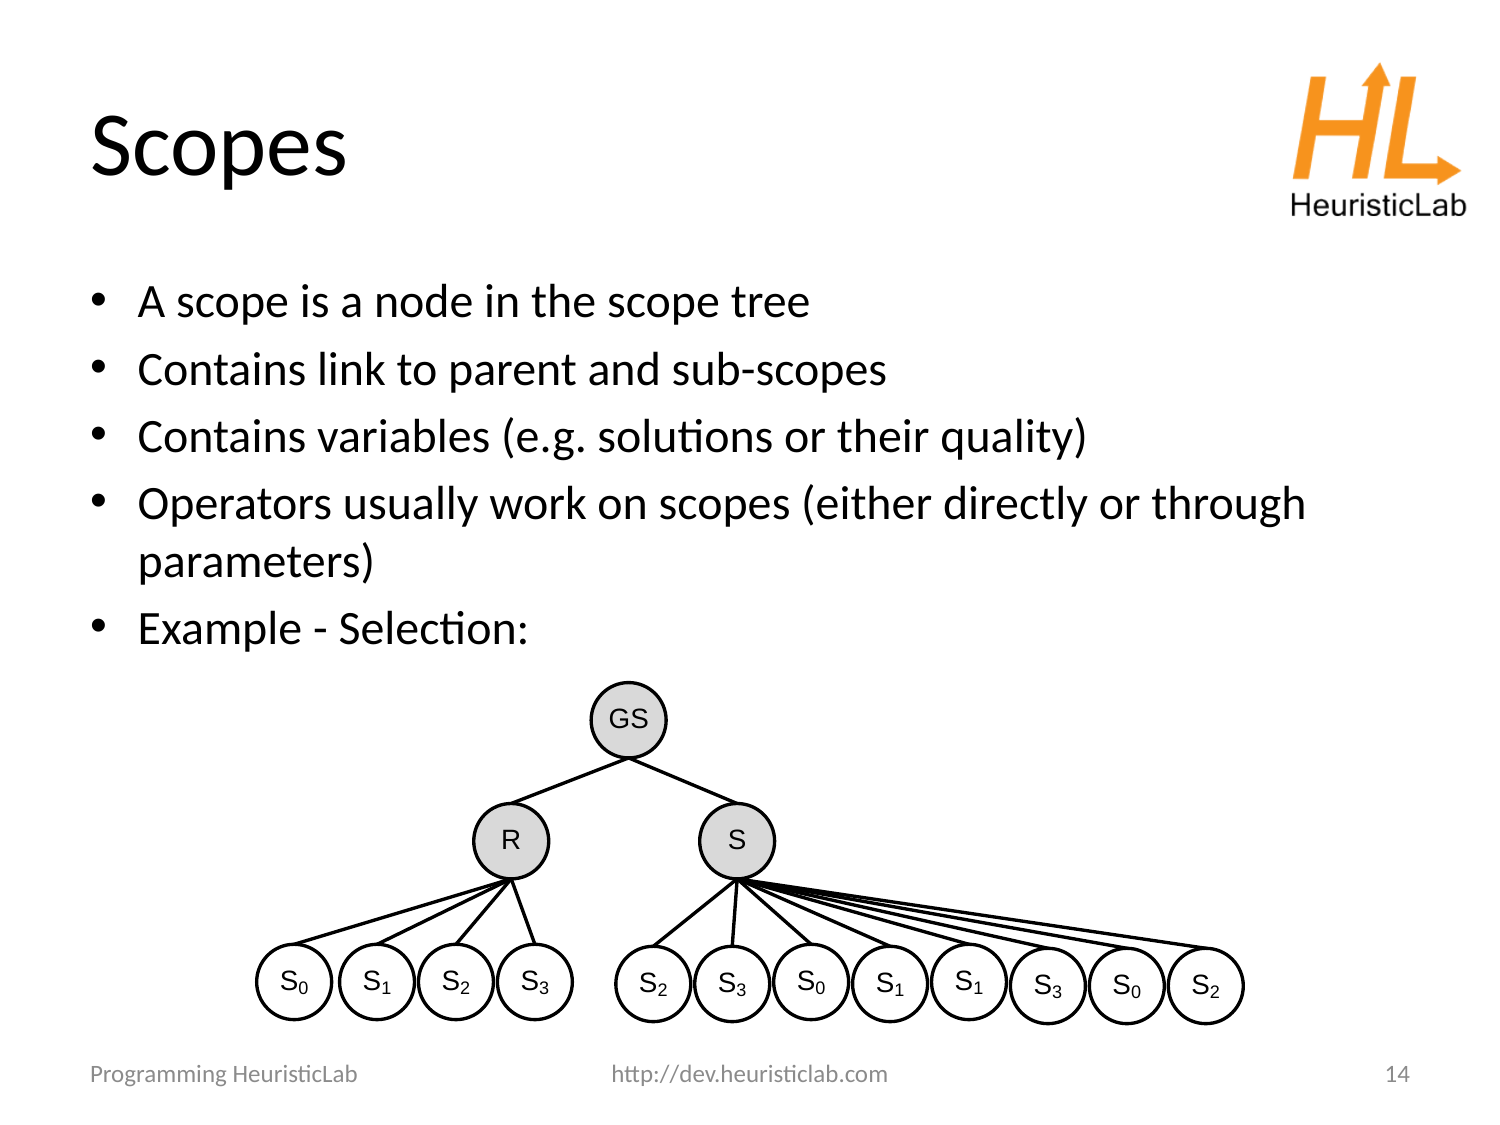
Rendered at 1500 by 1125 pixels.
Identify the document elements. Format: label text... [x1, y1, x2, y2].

footer http://dev.heuristiclab.com [512, 1051, 988, 1103]
title Scopes [75, 45, 1282, 233]
picture [237, 663, 1263, 1043]
slide_number Programming HeuristicLab [75, 1042, 425, 1103]
picture [1281, 27, 1474, 244]
slide_number 14 [1074, 1042, 1425, 1103]
list A scope is a node in the scope tree Contains link to parent and sub-scopes Contains variables (e.g. solutions or their quality) Operators usually work on scopes (either directly or through parameters) Example - Selection: [75, 262, 1425, 664]
